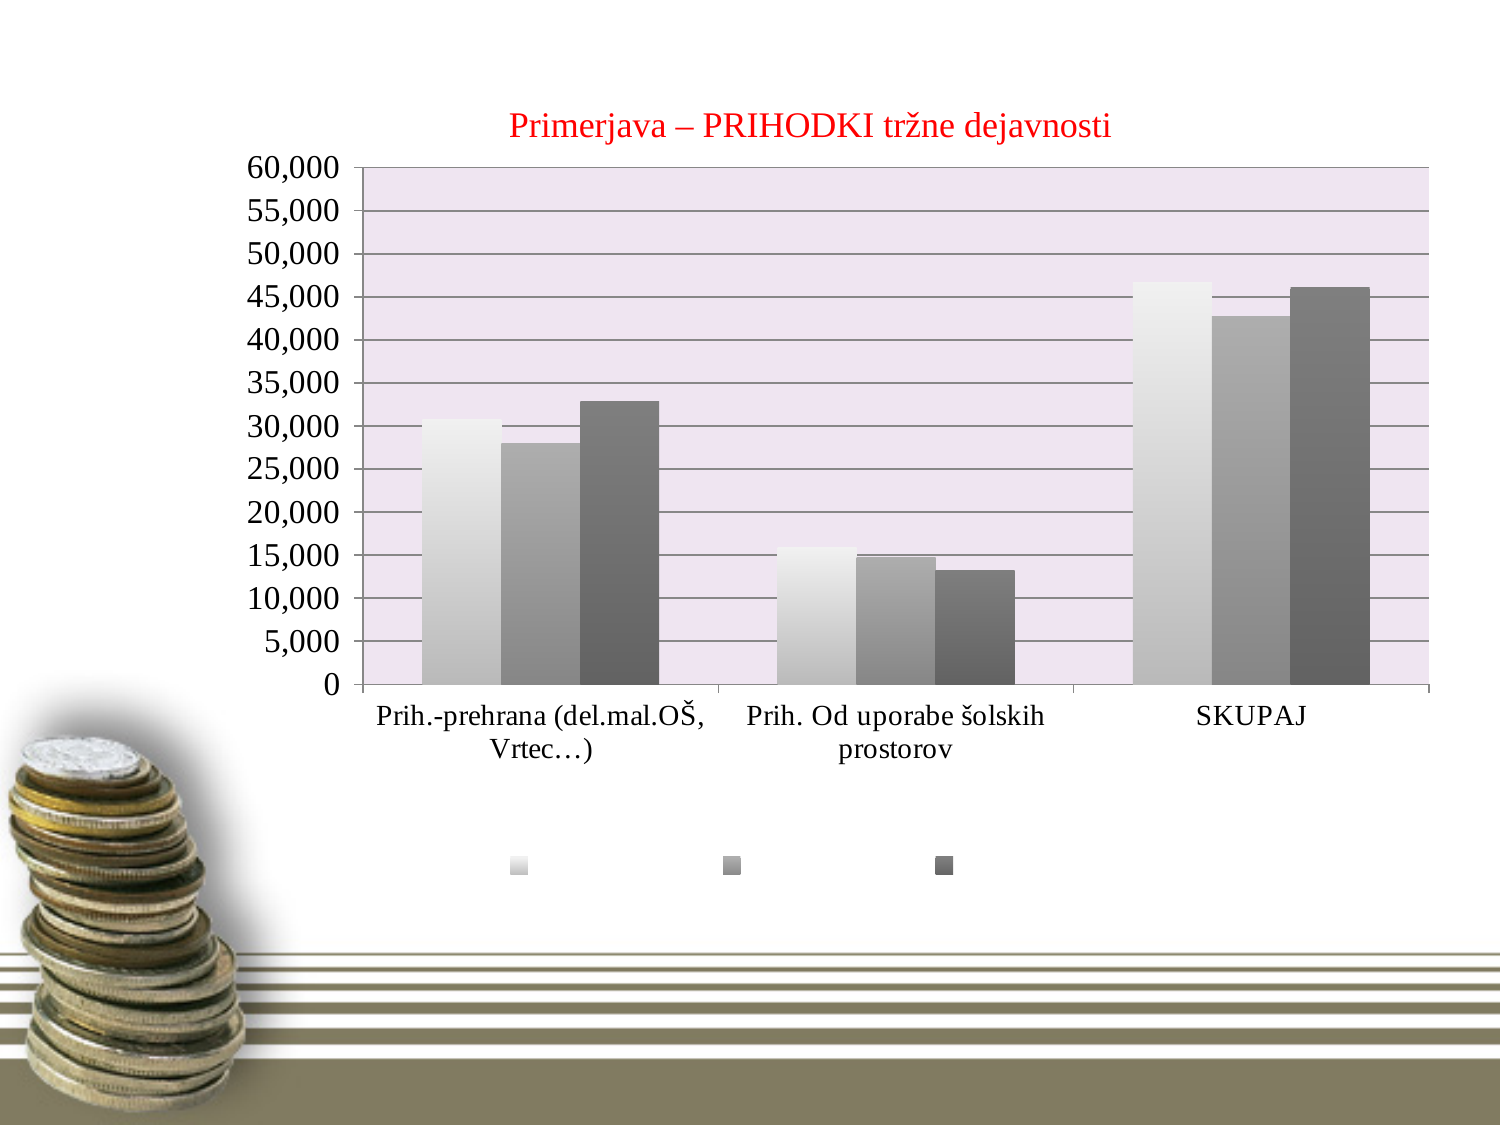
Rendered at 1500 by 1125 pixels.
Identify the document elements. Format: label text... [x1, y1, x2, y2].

picture [0, 0, 1500, 1125]
title Primerjava – PRIHODKI tržne dejavnosti [234, 93, 1388, 138]
chart [70, 140, 1430, 1044]
